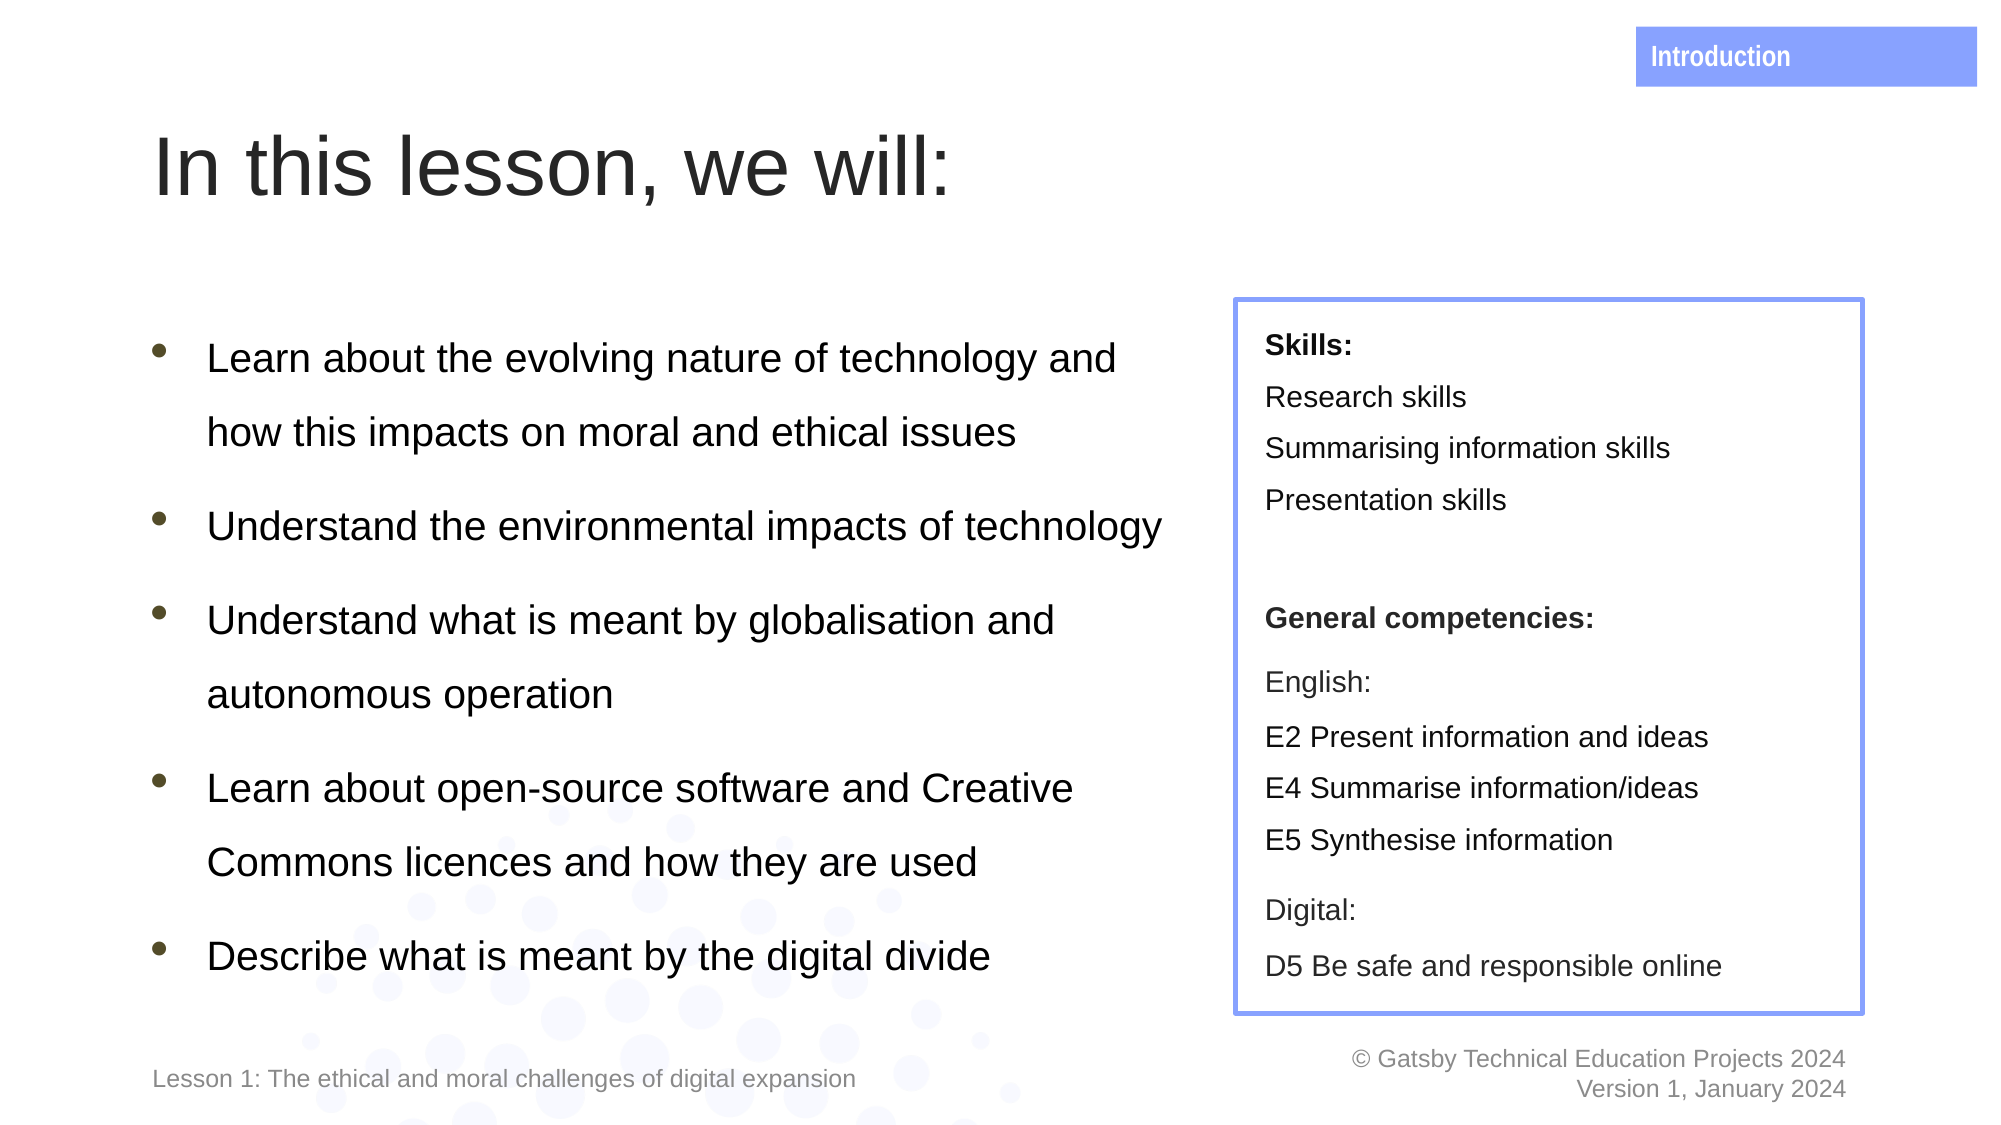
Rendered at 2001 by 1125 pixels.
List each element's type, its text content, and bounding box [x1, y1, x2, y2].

list Introduction [1636, 26, 1978, 87]
list Lesson 1: The ethical and moral challenges of digital expansion [137, 1042, 924, 1110]
title In this lesson, we will: [137, 59, 1863, 278]
list Skills: Research skills Summarising information skills Presentation skills General competencies: English: E2 Present information and ideas E4 Summarise information/ideas E5 Synthesise information Digital: D5 Be safe and responsible online [1233, 297, 1865, 1016]
list Learn about the evolving nature of technology and how this impacts on moral and ethical issues Understand the environmental impacts of technology Understand what is meant by globalisation and autonomous operation Learn about open-source software and Creative Commons licences and how they are used Describe what is meant by the digital divide [137, 299, 1188, 1014]
